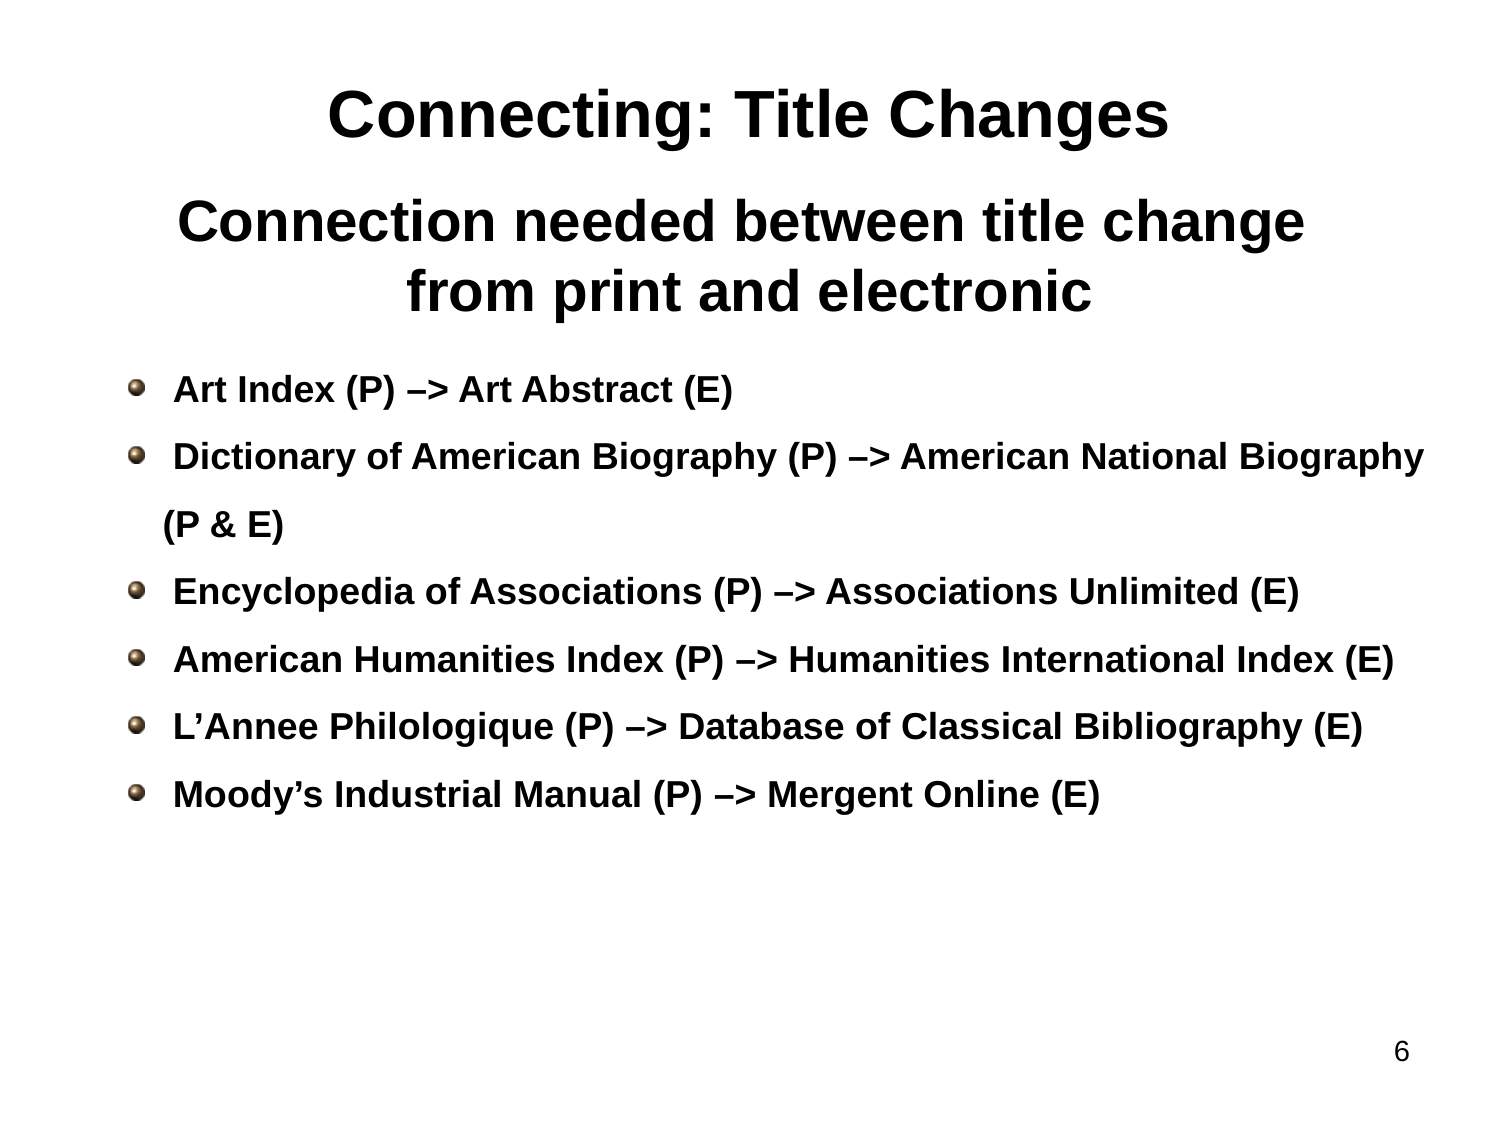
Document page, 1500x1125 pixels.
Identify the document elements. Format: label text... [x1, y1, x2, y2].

picture [127, 715, 145, 734]
picture [127, 783, 145, 801]
picture [127, 580, 145, 599]
text_box Art Index (P) –> Art Abstract (E) Dictionary of American Biography (P) –> American National Biography (P & E) Encyclopedia of Associations (P) –> Associations Unlimited (E) American Humanities Index (P) –> Humanities International Index (E) L’Annee Philologique (P) –> Database of Classical Bibliography (E) Moody’s Industrial Manual (P) –> Mergent Online (E) [112, 289, 1450, 823]
picture [127, 445, 145, 464]
text_box Connecting: Title Changes [93, 23, 1406, 159]
picture [127, 378, 145, 396]
picture [127, 648, 145, 666]
slide_number 6 [1074, 1024, 1426, 1103]
text_box Connection needed between title change from print and electronic [78, 176, 1423, 331]
